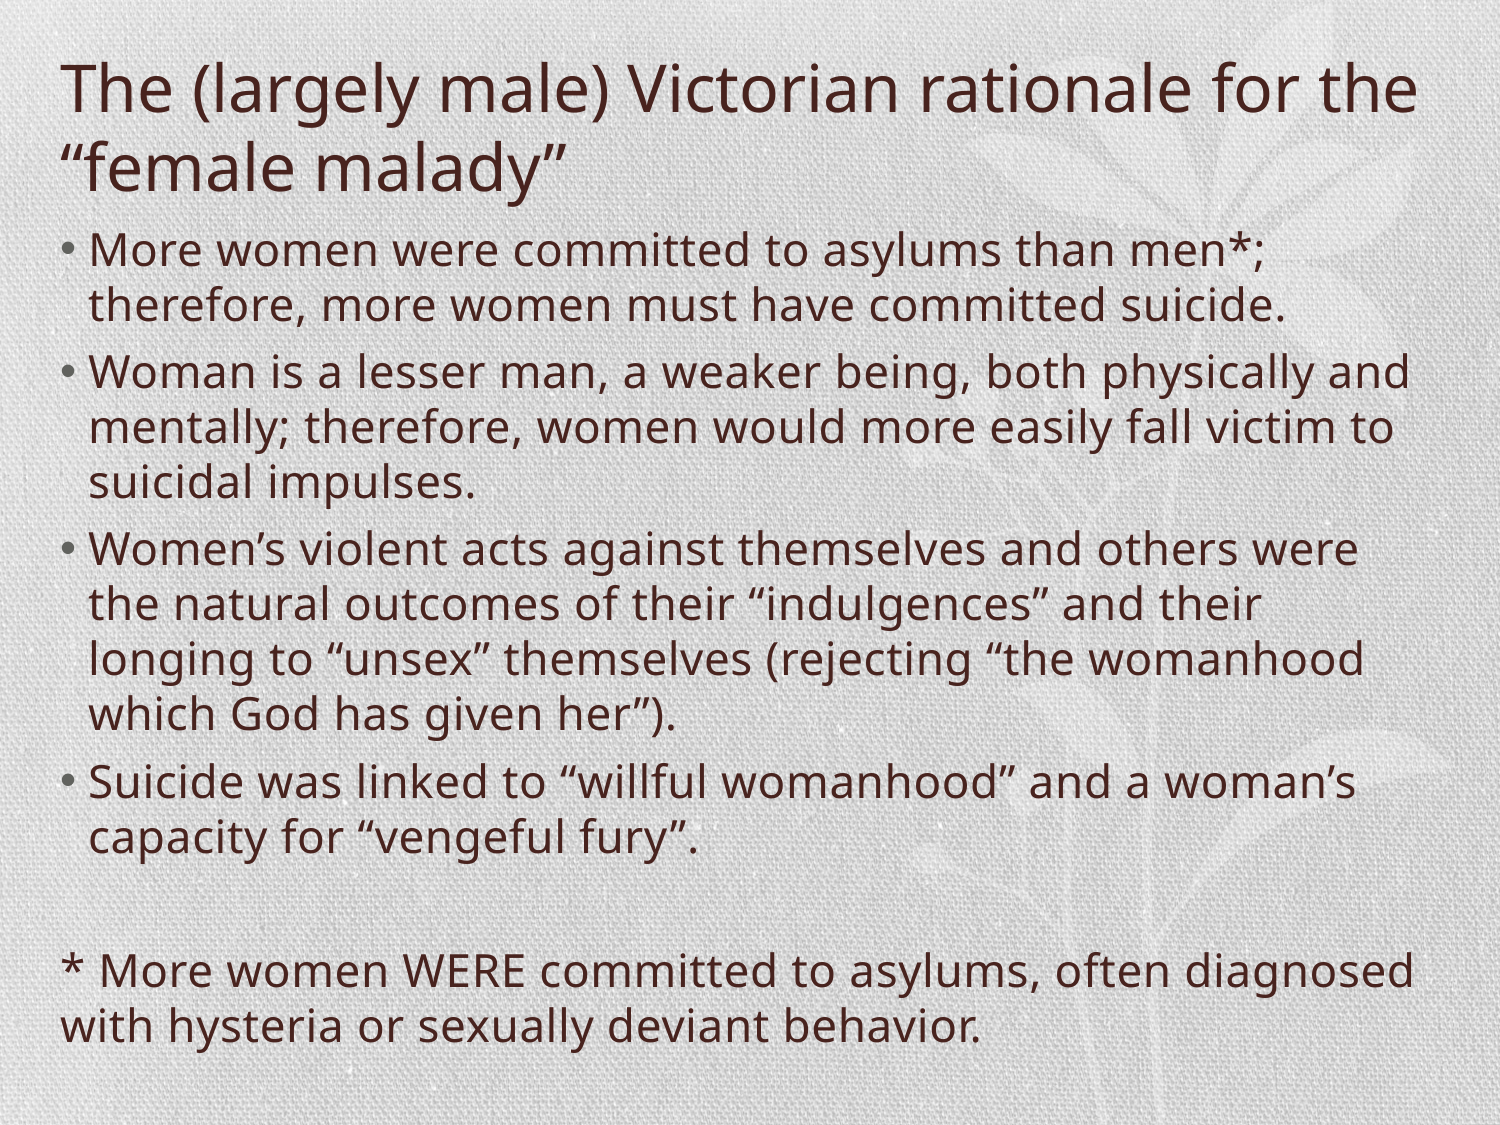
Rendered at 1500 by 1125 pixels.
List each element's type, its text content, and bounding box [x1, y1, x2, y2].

title The (largely male) Victorian rationale for the “female malady” [45, 37, 1455, 213]
list More women were committed to asylums than men*; therefore, more women must have committed suicide. Woman is a lesser man, a weaker being, both physically and mentally; therefore, women would more easily fall victim to suicidal impulses. Women’s violent acts against themselves and others were the natural outcomes of their “indulgences” and their longing to “unsex” themselves (rejecting “the womanhood which God has given her”). Suicide was linked to “willful womanhood” and a woman’s capacity for “vengeful fury”. * More women WERE committed to asylums, often diagnosed with hysteria or sexually deviant behavior. [45, 213, 1455, 1088]
